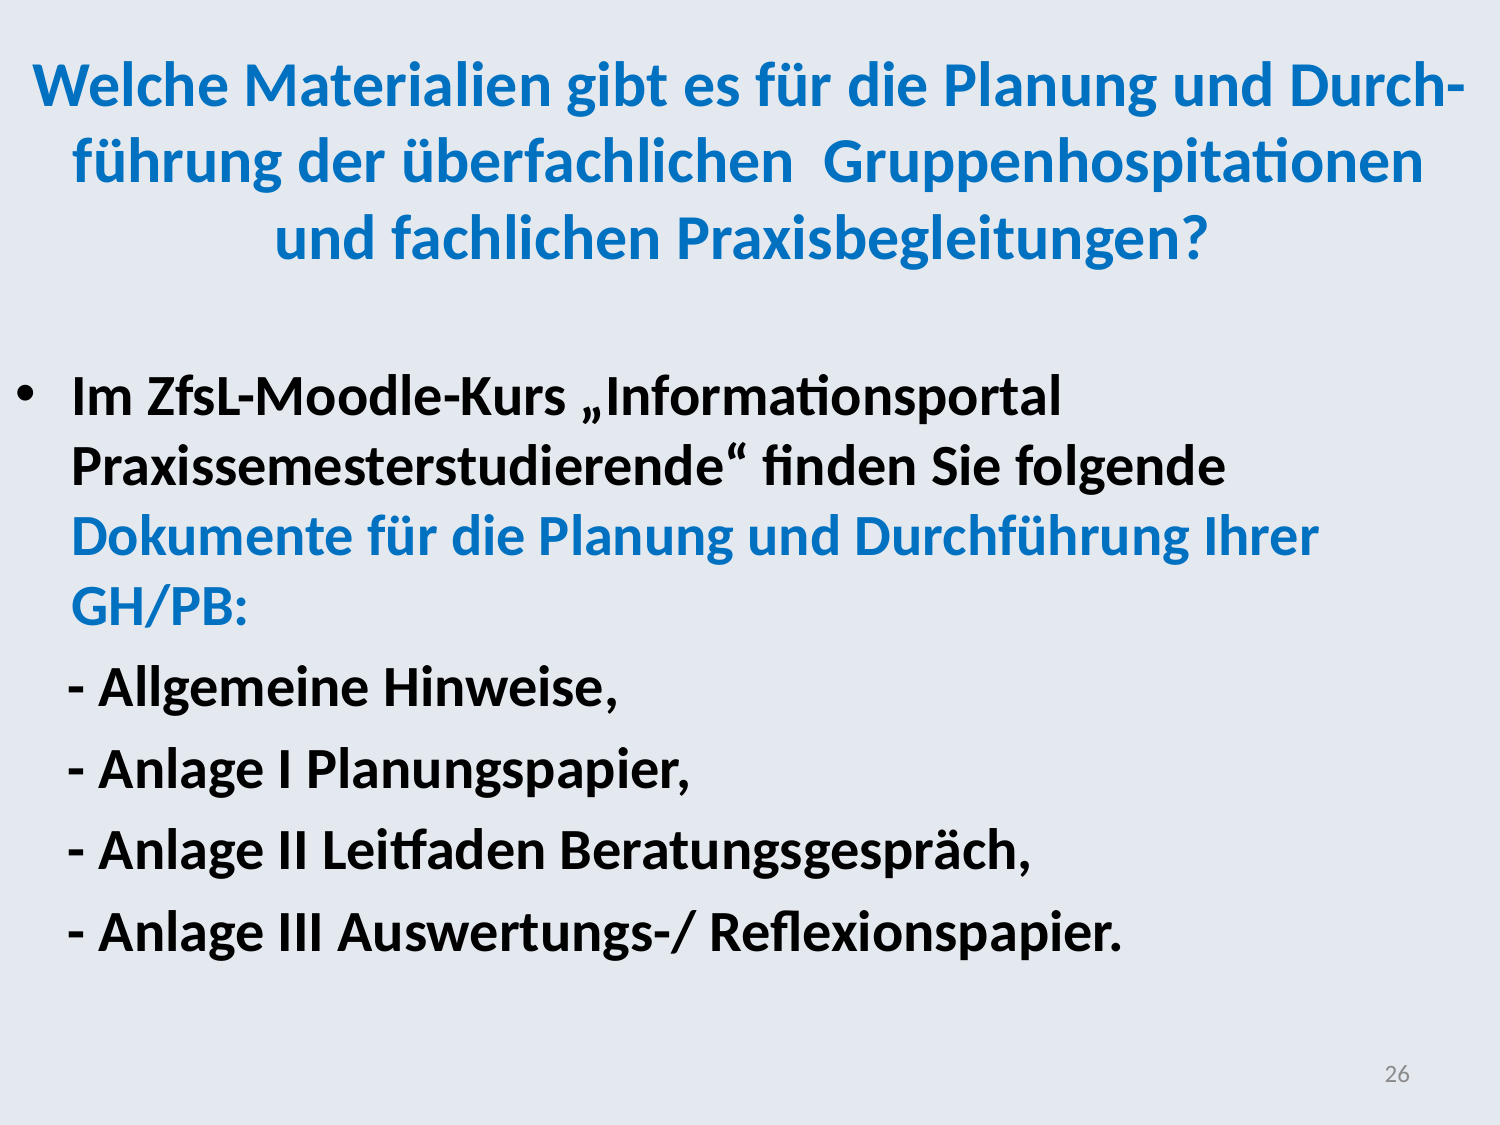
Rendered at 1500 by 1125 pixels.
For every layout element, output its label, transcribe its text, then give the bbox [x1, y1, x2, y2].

title Welche Materialien gibt es für die Planung und Durch-führung der überfachlichen Gruppenhospitationen und fachlichen Praxisbegleitungen? [0, 0, 1500, 315]
list Im ZfsL-Moodle-Kurs „Informationsportal Praxissemesterstudierende“ finden Sie folgende Dokumente für die Planung und Durchführung Ihrer GH/PB: - Allgemeine Hinweise, - Anlage I Planungspapier, - Anlage II Leitfaden Beratungsgespräch, - Anlage III Auswertungs-/ Reflexionspapier. [0, 349, 1500, 1125]
slide_number 26 [1074, 1042, 1425, 1103]
